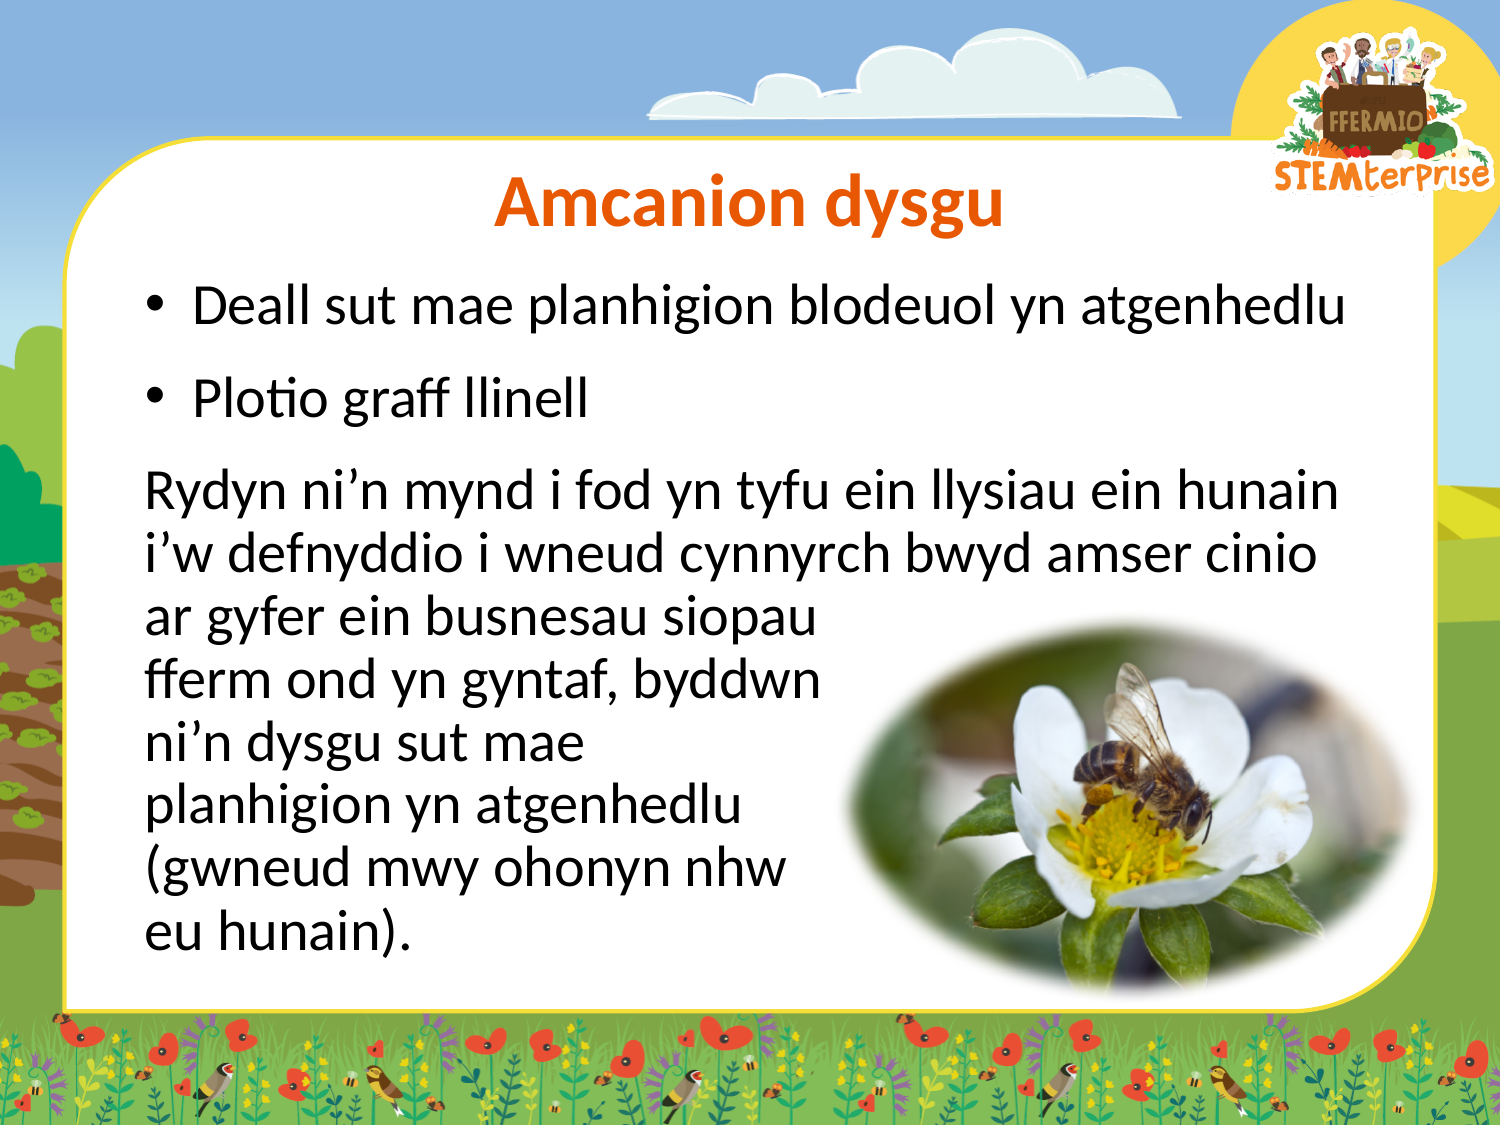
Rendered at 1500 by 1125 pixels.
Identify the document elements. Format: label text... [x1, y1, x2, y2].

list Deall sut mae planhigion blodeuol yn atgenhedlu Plotio graff llinell Rydyn ni’n mynd i fod yn tyfu ein llysiau ein hunain i’w defnyddio i wneud cynnyrch bwyd amser cinio ar gyfer ein busnesau siopau fferm ond yn gyntaf, byddwn ni’n dysgu sut mae planhigion yn atgenhedlu (gwneud mwy ohonyn nhw eu hunain). [129, 267, 1371, 988]
picture [0, 0, 1500, 1125]
title Amcanion dysgu [218, 137, 1282, 256]
